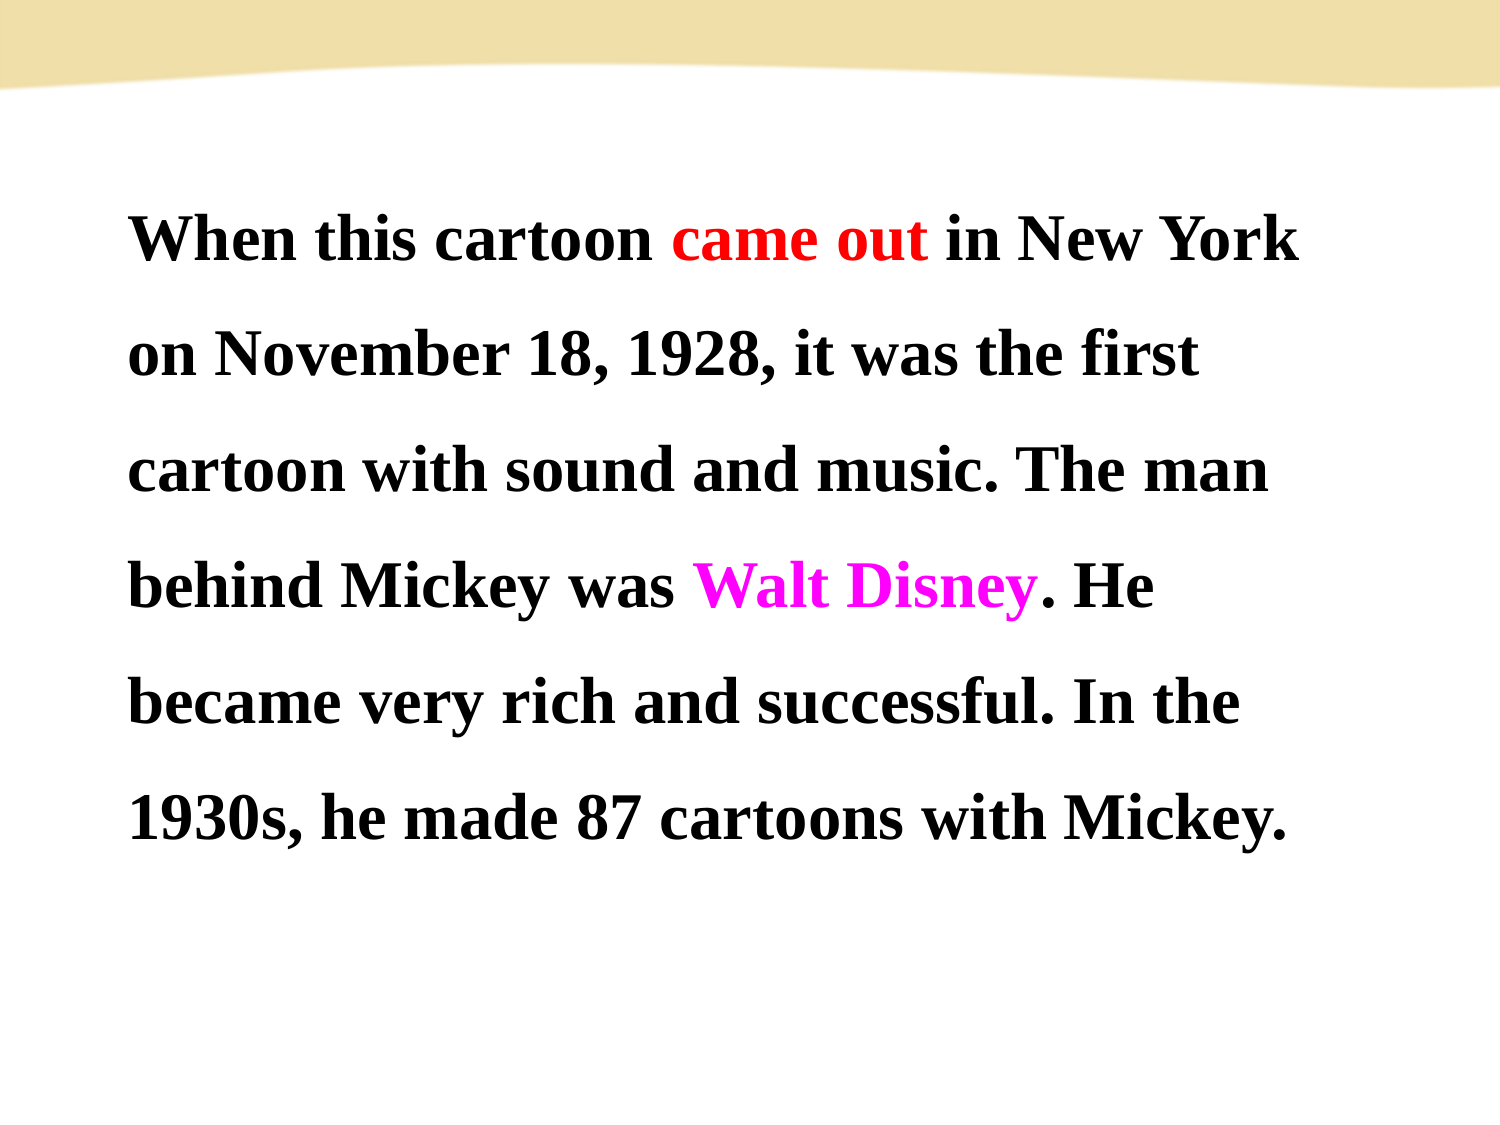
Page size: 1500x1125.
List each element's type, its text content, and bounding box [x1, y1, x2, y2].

text_box When this cartoon came out in New York on November 18, 1928, it was the first cartoon with sound and music. The man behind Mickey was Walt Disney. He became very rich and successful. In the 1930s, he made 87 cartoons with Mickey. [112, 149, 1375, 861]
picture [0, 0, 1500, 1125]
